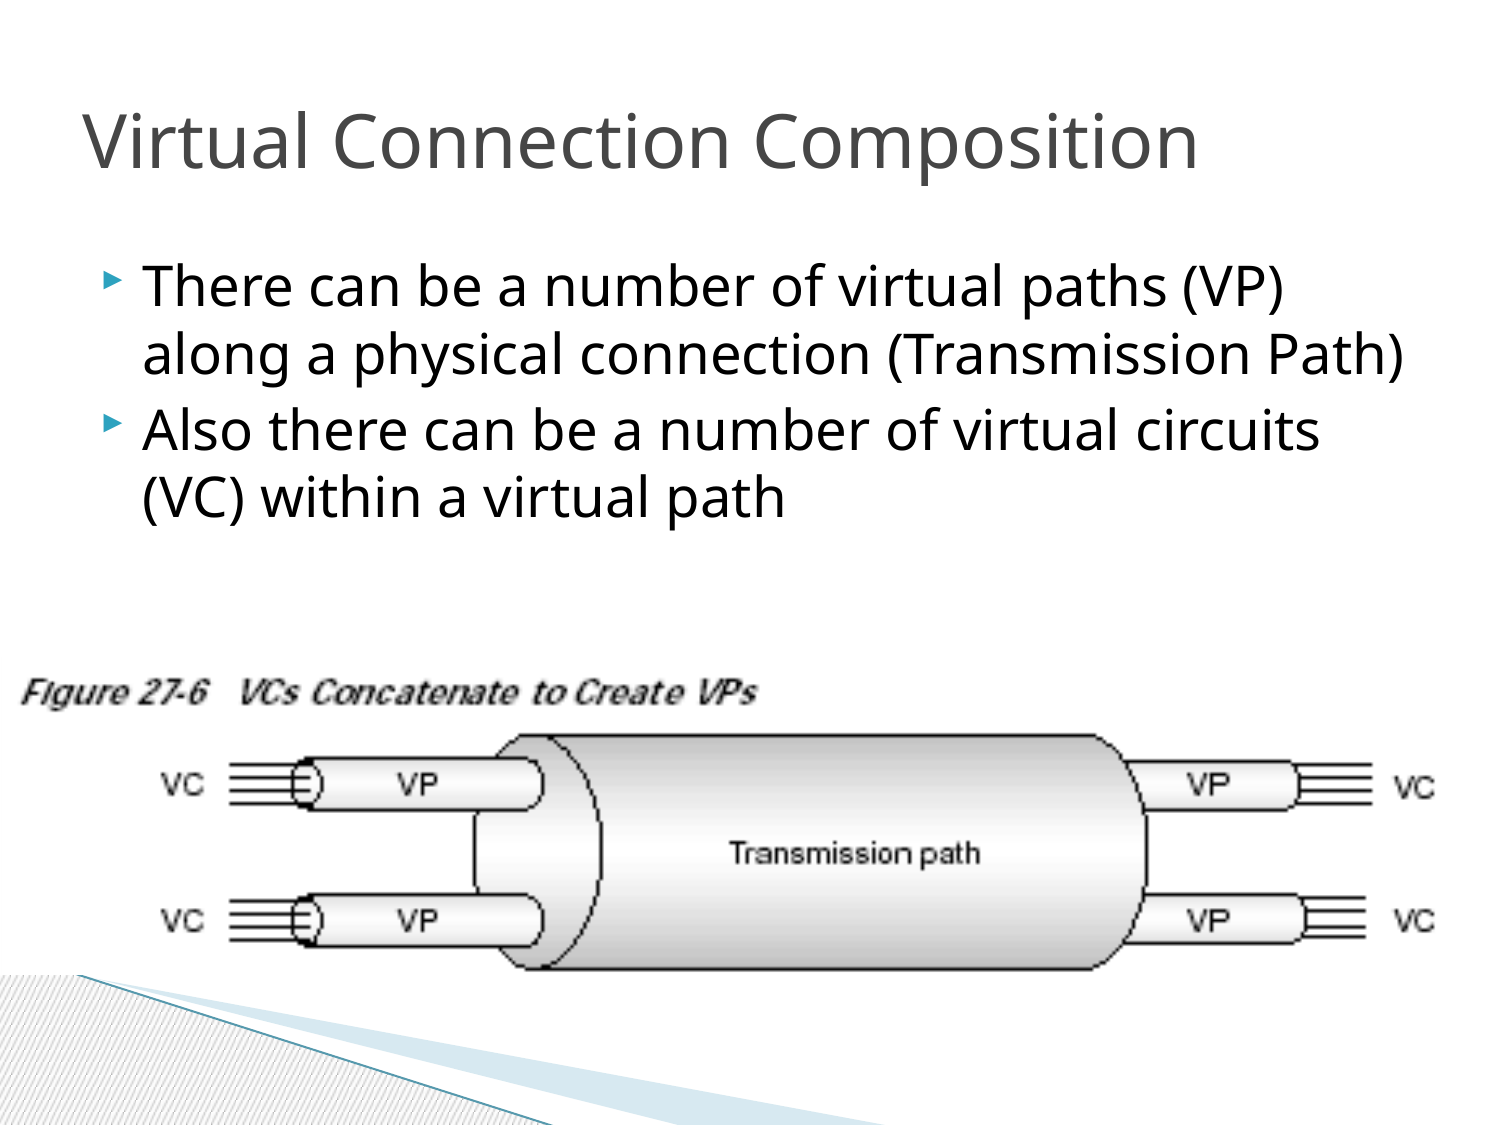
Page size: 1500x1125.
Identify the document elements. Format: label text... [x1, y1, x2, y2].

title Virtual Connection Composition [74, 44, 1426, 234]
picture [0, 656, 1500, 1125]
list There can be a number of virtual paths (VP) along a physical connection (Transmission Path) Also there can be a number of virtual circuits (VC) within a virtual path [74, 242, 1426, 656]
